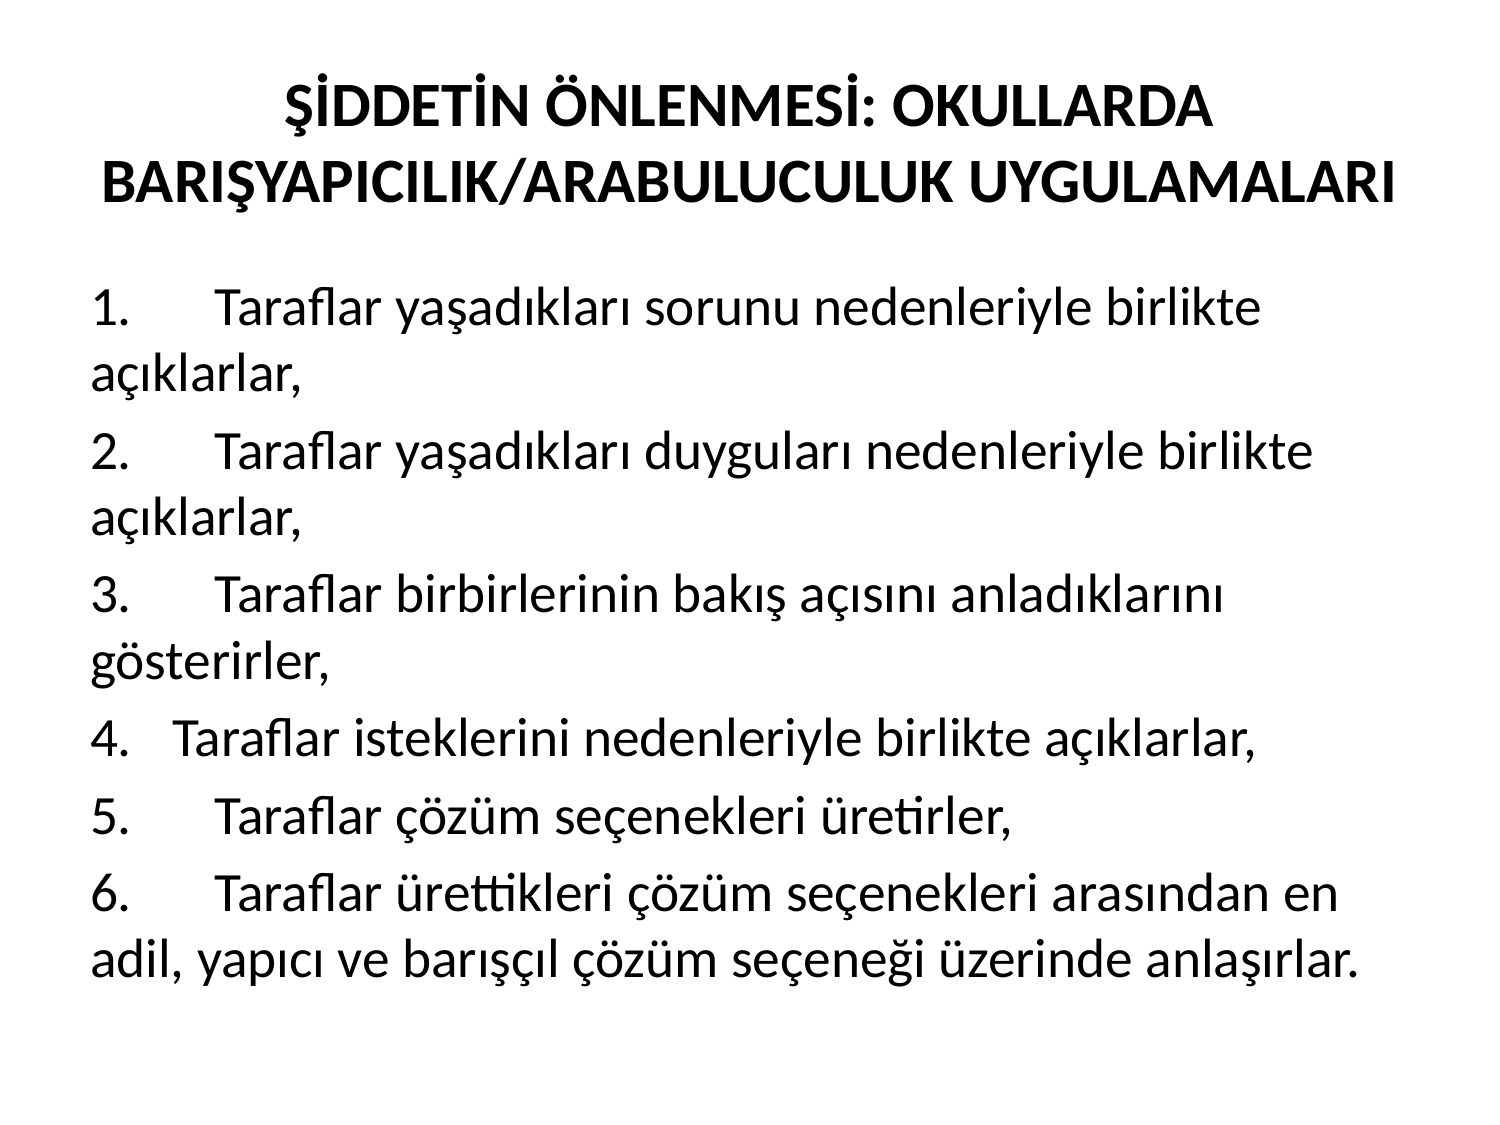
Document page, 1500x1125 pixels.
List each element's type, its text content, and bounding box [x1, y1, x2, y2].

title ŞİDDETİN ÖNLENMESİ: OKULLARDA BARIŞYAPICILIK/ARABULUCULUK UYGULAMALARI [75, 45, 1425, 233]
list 1. Taraflar yaşadıkları sorunu nedenleriyle birlikte açıklarlar, 2. Taraflar yaşadıkları duyguları nedenleriyle birlikte açıklarlar, 3. Taraflar birbirlerinin bakış açısını anladıklarını gösterirler, Taraflar isteklerini nedenleriyle birlikte açıklarlar, 5. Taraflar çözüm seçenekleri üretirler, 6. Taraflar ürettikleri çözüm seçenekleri arasından en adil, yapıcı ve barışçıl çözüm seçeneği üzerinde anlaşırlar. [75, 262, 1425, 1005]
